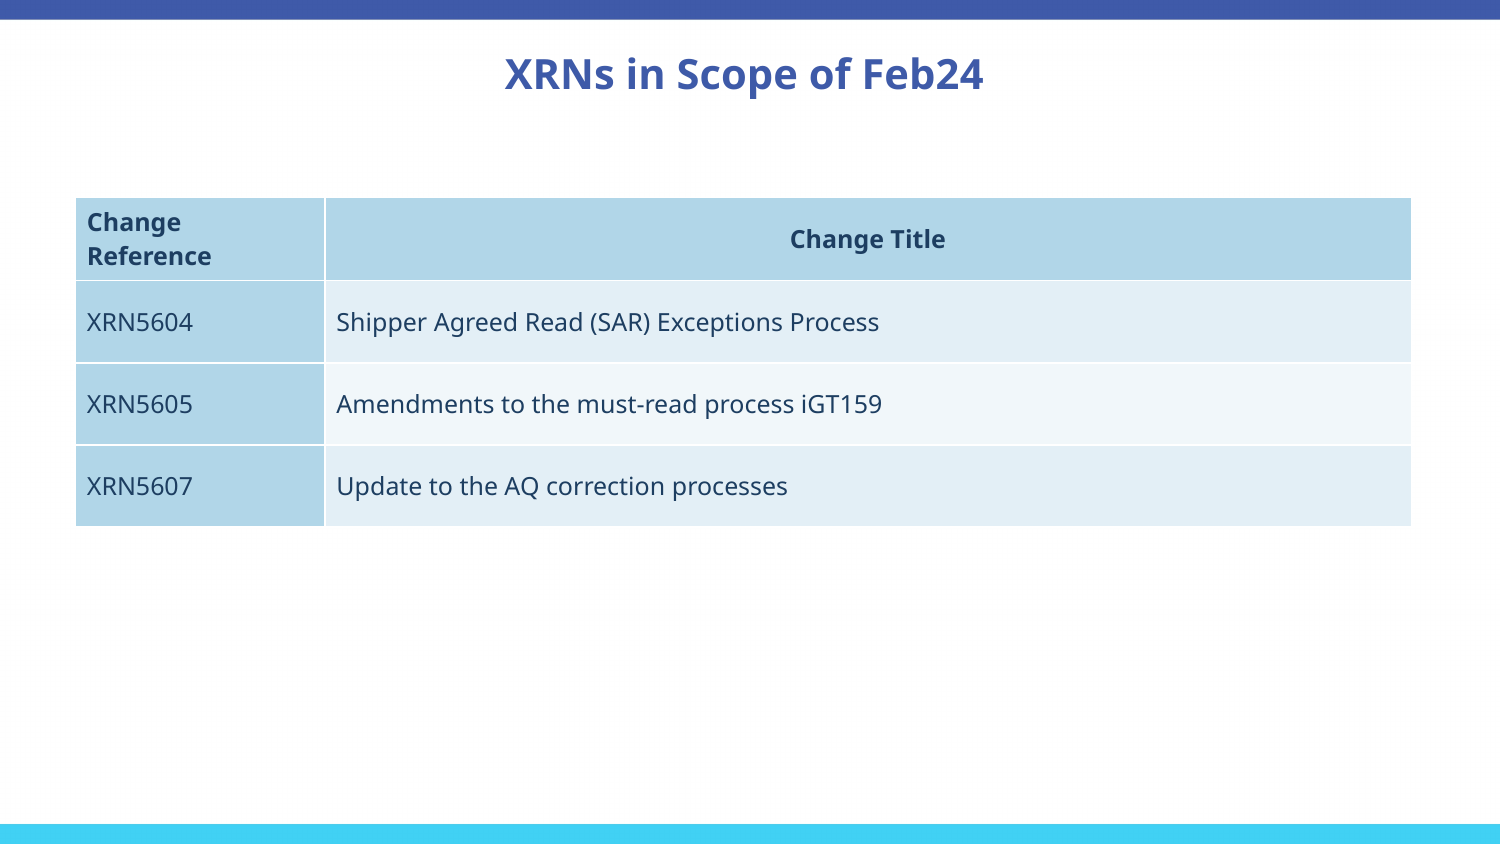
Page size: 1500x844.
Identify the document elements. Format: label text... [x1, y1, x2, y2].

table_cell Shipper Agreed Read (SAR) Exceptions Process [326, 281, 1411, 362]
title XRNs in Scope of Feb24 [75, 20, 1425, 125]
table_header Change Title [326, 198, 1411, 280]
picture [0, 0, 1500, 844]
table_cell Amendments to the must-read process iGT159 [326, 364, 1411, 444]
table_header Change Reference [76, 198, 324, 280]
table_cell XRN5607 [76, 446, 324, 526]
table_cell XRN5604 [76, 281, 324, 362]
table_cell XRN5605 [76, 364, 324, 444]
table_cell Update to the AQ correction processes [326, 446, 1411, 526]
